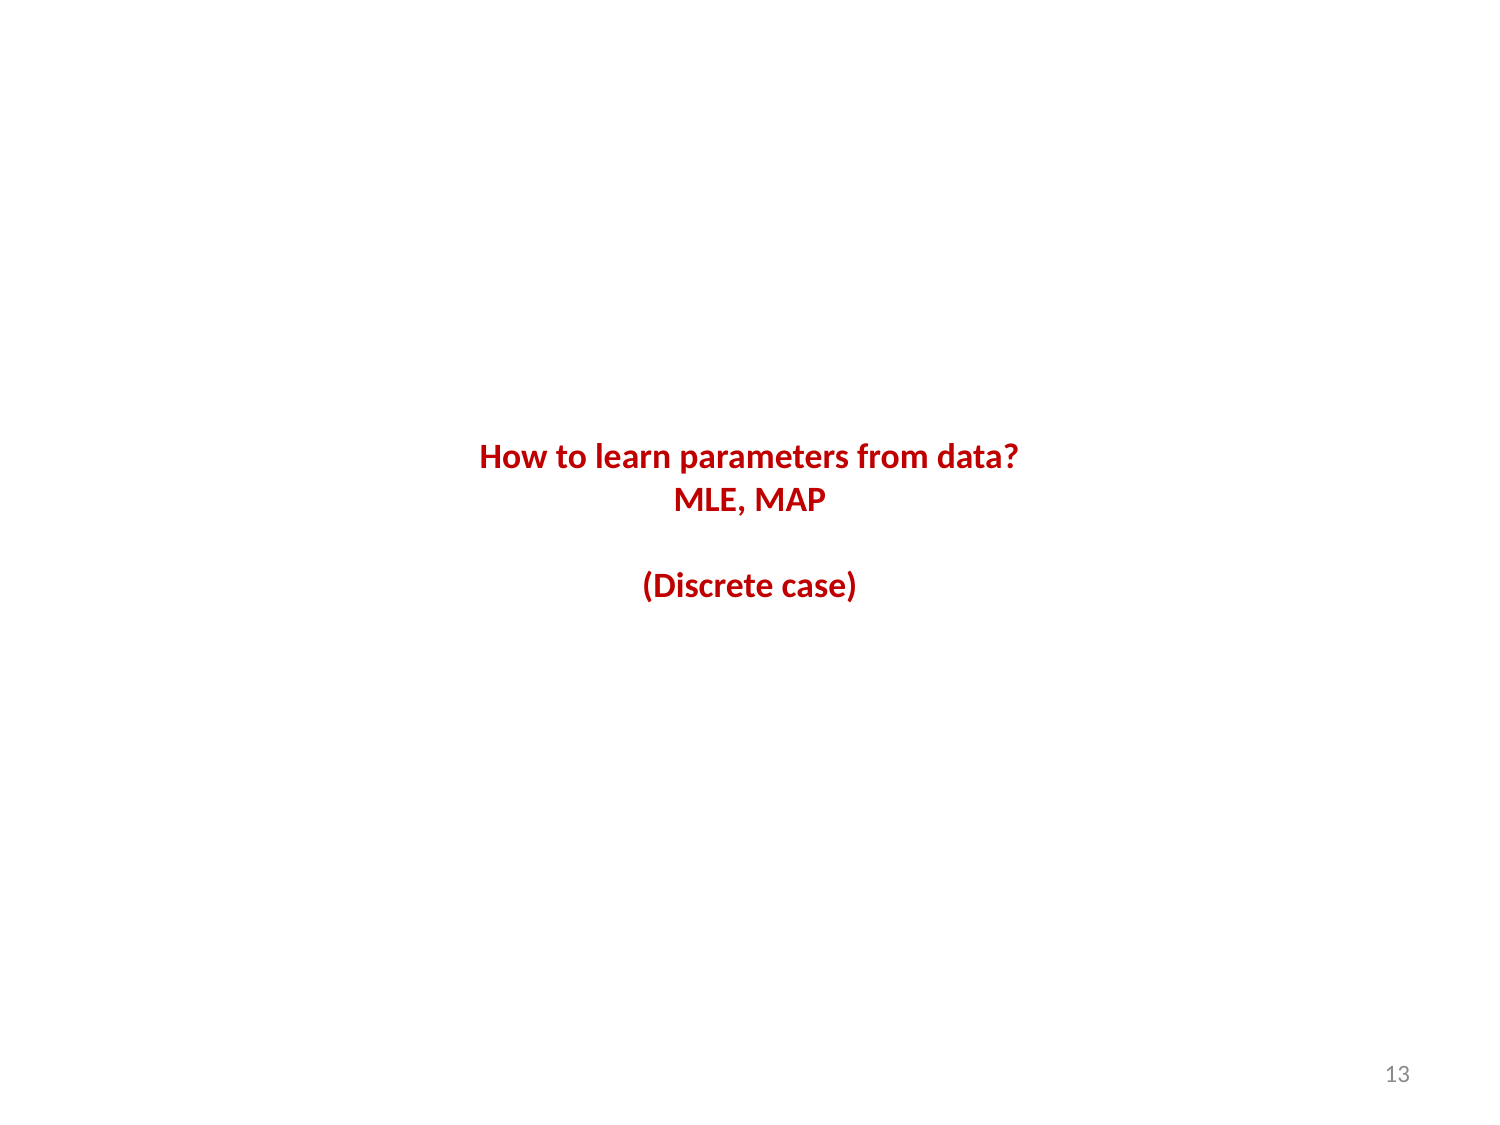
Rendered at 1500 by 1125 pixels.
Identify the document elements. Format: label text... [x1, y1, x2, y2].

slide_number 13 [1074, 1042, 1425, 1103]
title How to learn parameters from data? MLE, MAP (Discrete case) [75, 425, 1425, 613]
